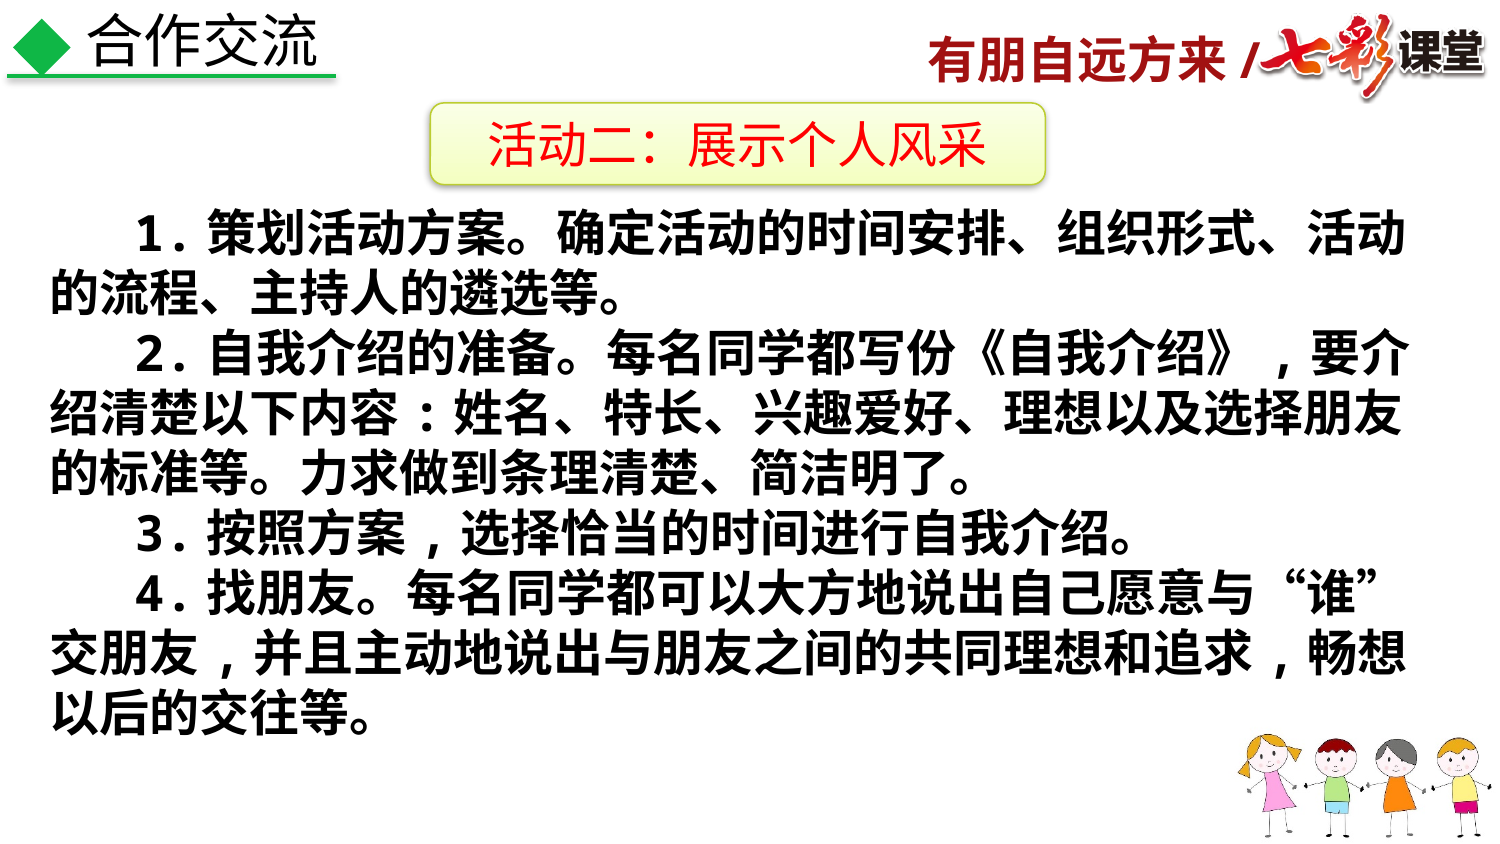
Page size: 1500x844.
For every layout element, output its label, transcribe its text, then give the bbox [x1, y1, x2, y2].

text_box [6, 0, 337, 83]
picture [1228, 683, 1500, 844]
picture [1254, 8, 1491, 104]
text_box 活动二：展示个人风采 [429, 102, 1047, 186]
text_box 1.策划活动方案。确定活动的时间安排、组织形式、活动的流程、主持人的遴选等。 2.自我介绍的准备。每名同学都写份《自我介绍》,要介绍清楚以下内容:姓名、特长、兴趣爱好、理想以及选择朋友的标准等。力求做到条理清楚、简洁明了。 3.按照方案,选择恰当的时间进行自我介绍。 4.找朋友。每名同学都可以大方地说出自己愿意与“谁”交朋友,并且主动地说出与朋友之间的共同理想和追求,畅想以后的交往等。 [35, 193, 1465, 749]
